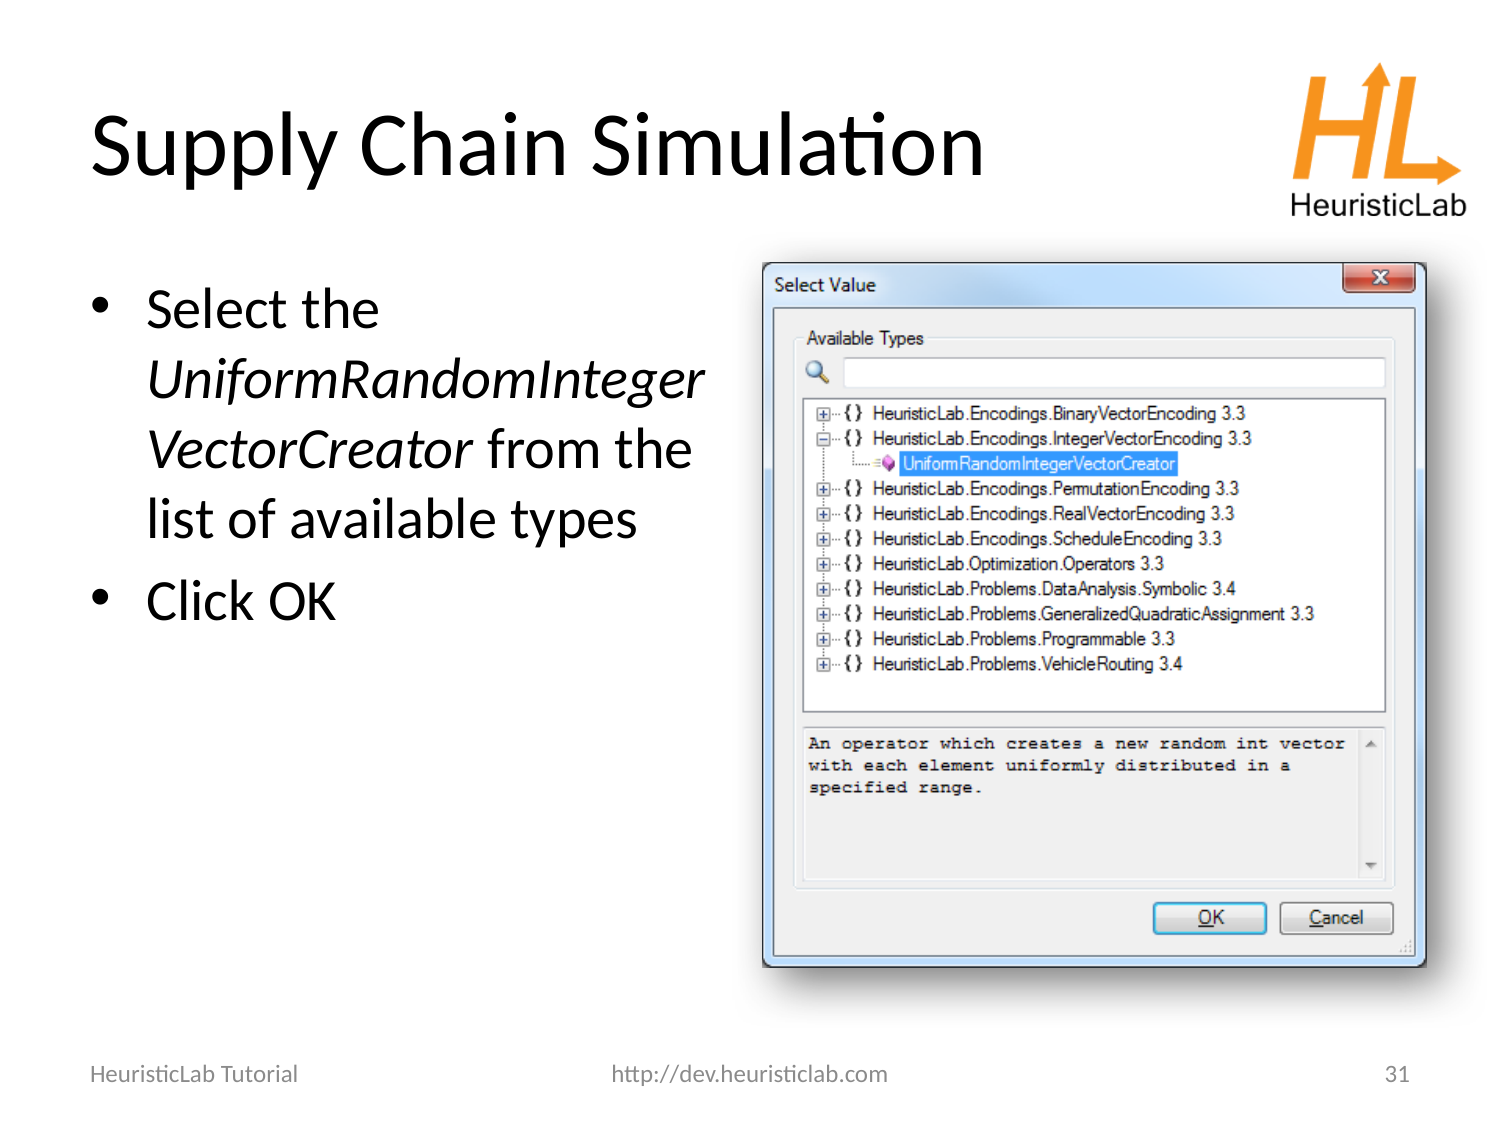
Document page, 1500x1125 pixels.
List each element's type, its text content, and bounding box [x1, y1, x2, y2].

picture [1281, 27, 1474, 244]
slide_number HeuristicLab Tutorial [75, 1042, 425, 1103]
footer http://dev.heuristiclab.com [512, 1042, 988, 1103]
picture [762, 262, 1427, 968]
list Select the UniformRandomIntegerVectorCreator from the list of available types Click OK [75, 262, 738, 1005]
slide_number 31 [1074, 1042, 1425, 1103]
title Supply Chain Simulation [75, 45, 1282, 233]
